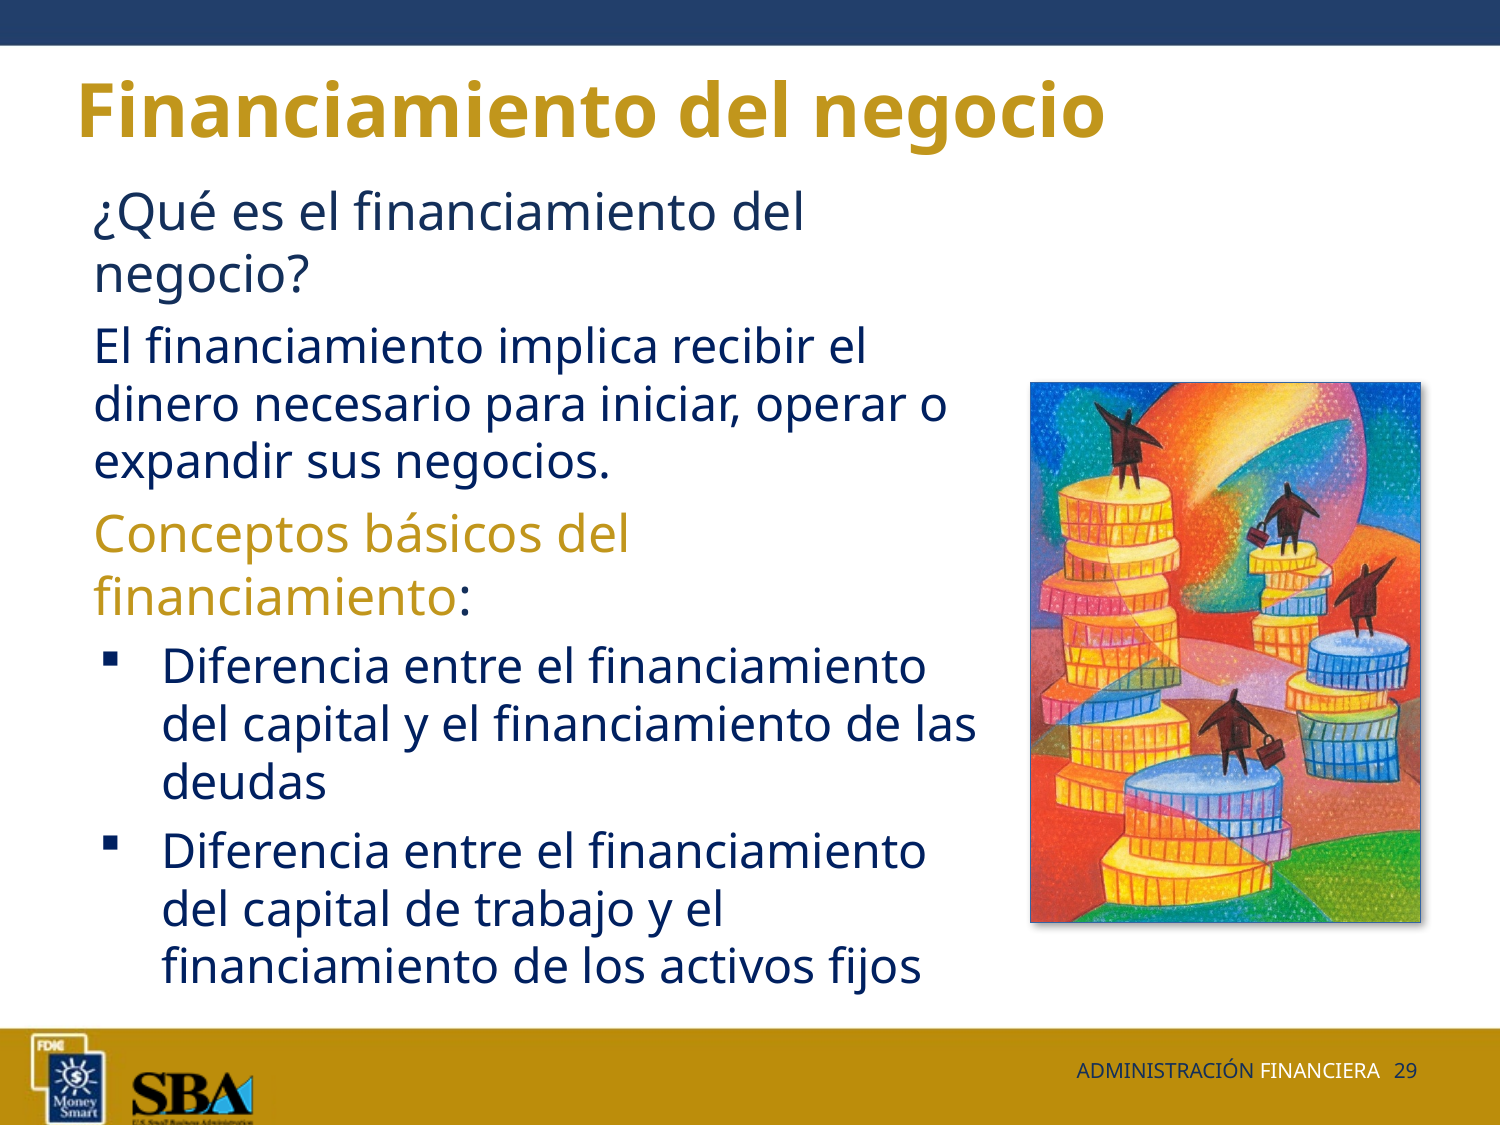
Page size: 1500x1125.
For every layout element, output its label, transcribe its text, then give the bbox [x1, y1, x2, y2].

list ¿Qué es el financiamiento del negocio? El financiamiento implica recibir el dinero necesario para iniciar, operar o expandir sus negocios. Conceptos básicos del financiamiento: Diferencia entre el financiamiento del capital y el financiamiento de las deudas Diferencia entre el financiamiento del capital de trabajo y el financiamiento de los activos fijos [93, 178, 991, 1004]
title Financiamiento del negocio [75, 62, 1425, 163]
picture [0, 0, 1500, 1125]
